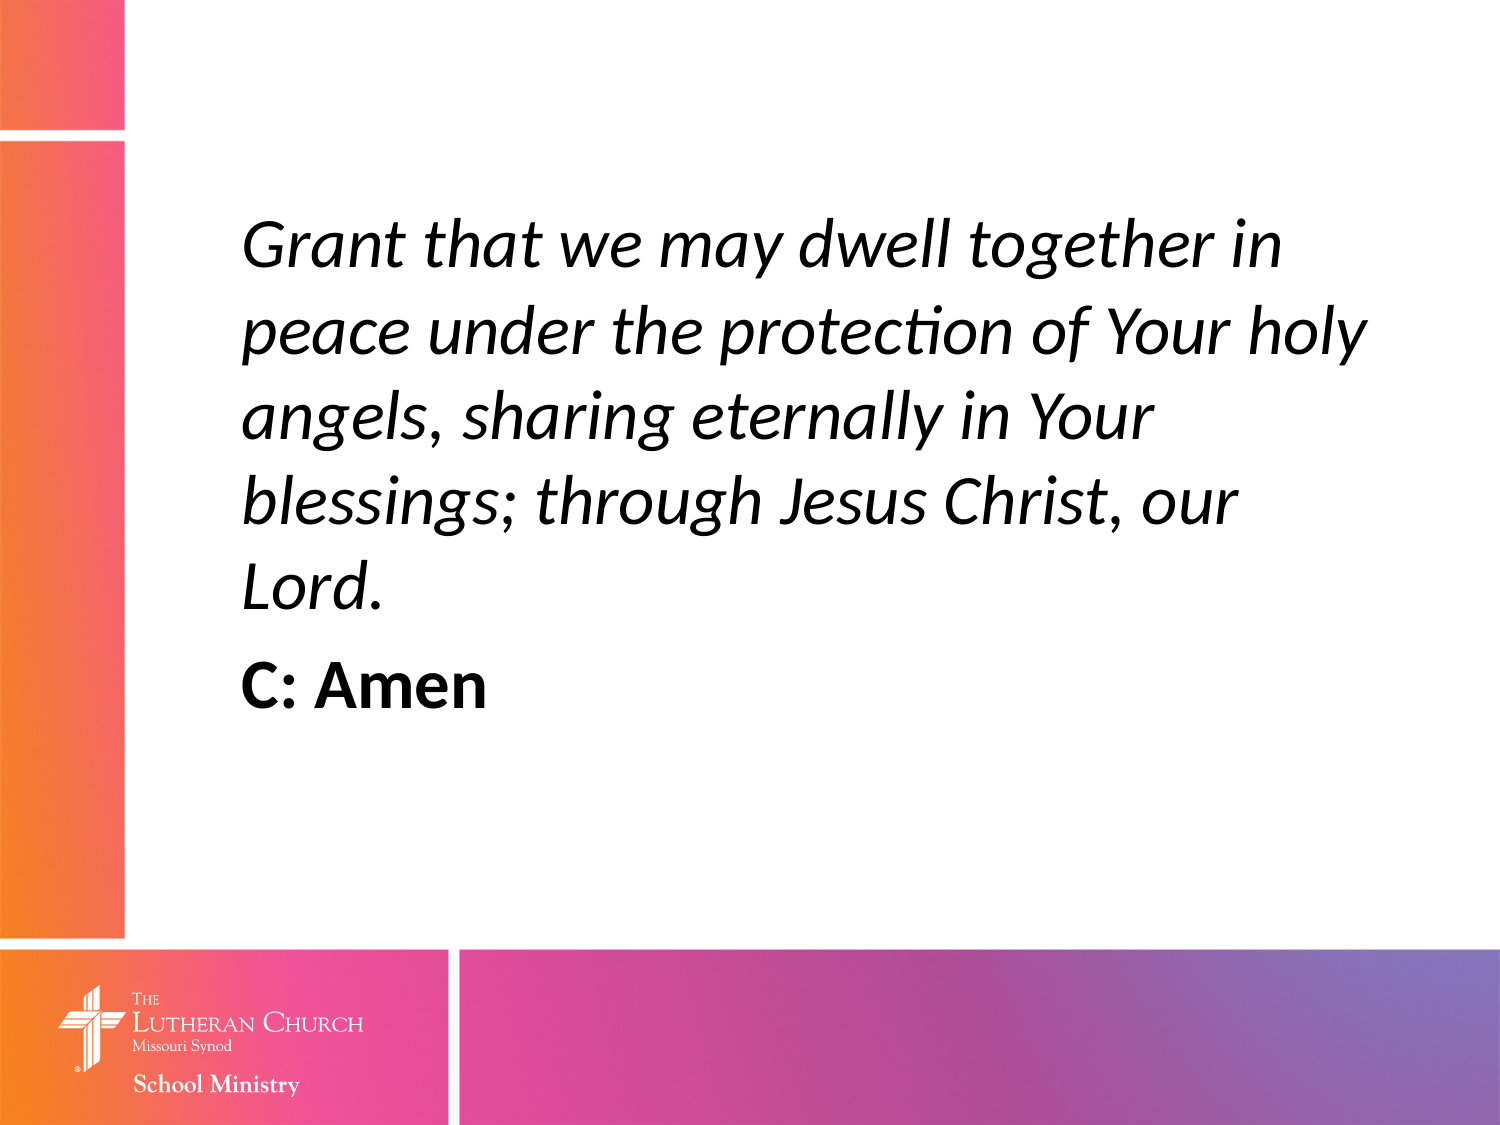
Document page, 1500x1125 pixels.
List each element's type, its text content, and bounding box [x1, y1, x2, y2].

list Grant that we may dwell together in peace under the protection of Your holy angels, sharing eternally in Your blessings; through Jesus Christ, our Lord. C: Amen [170, 59, 1397, 918]
picture [0, 0, 1500, 1125]
